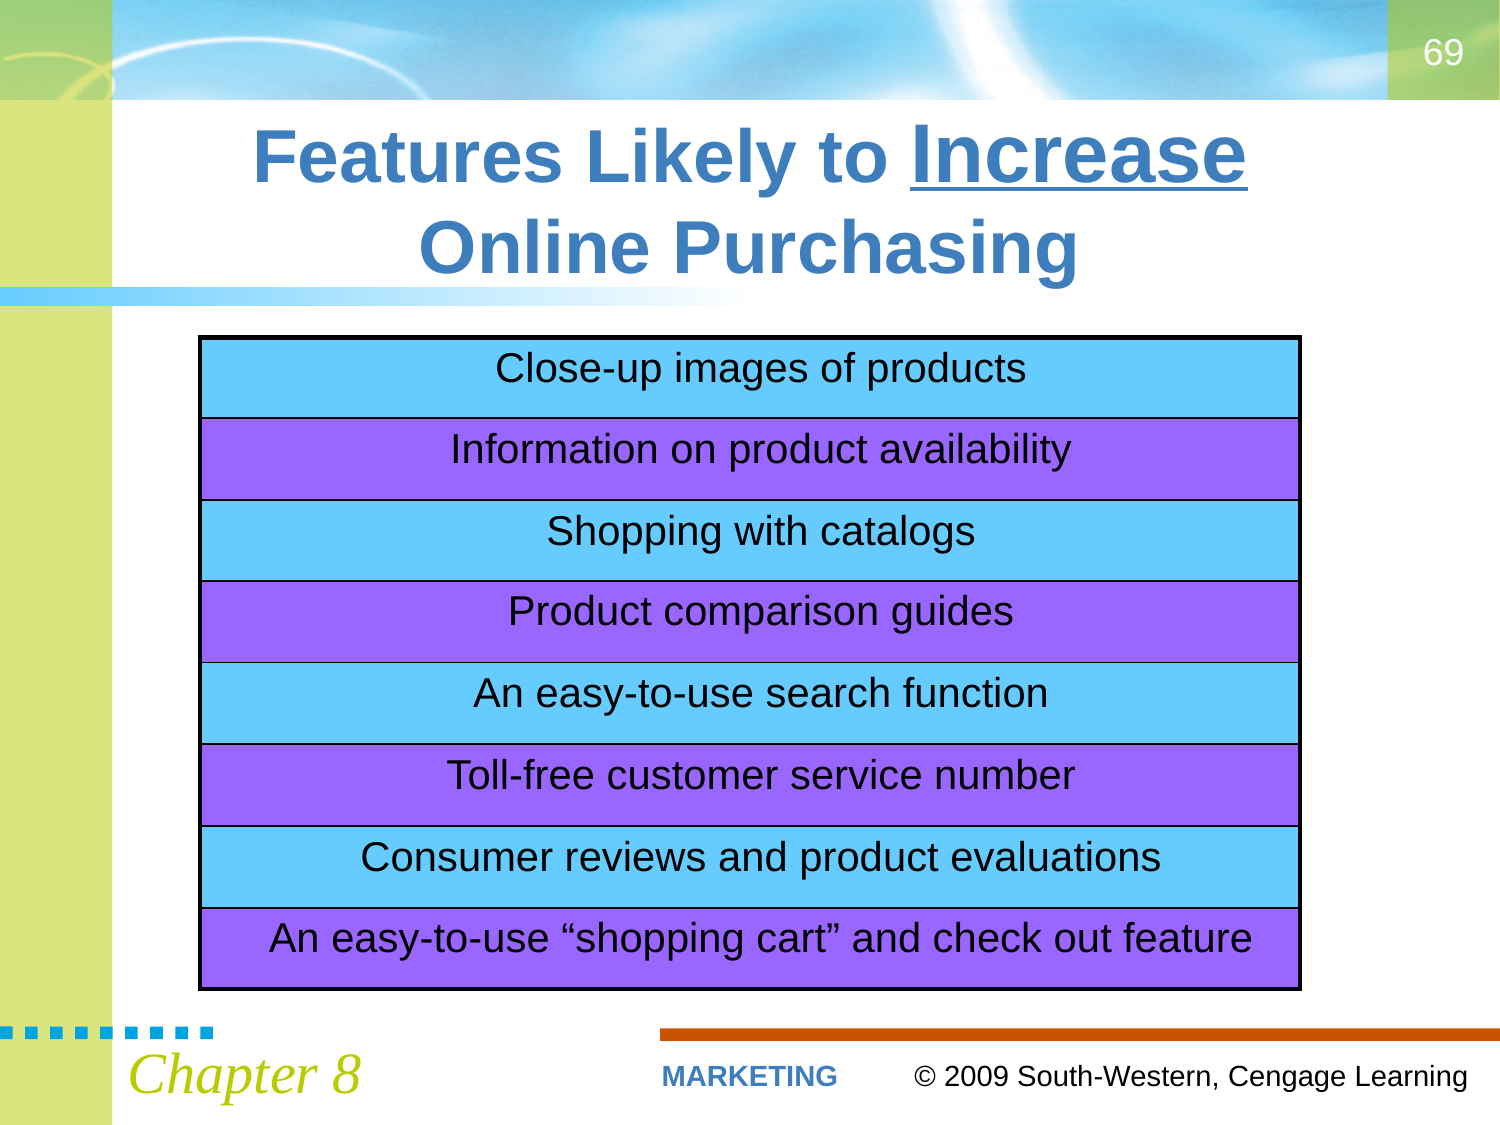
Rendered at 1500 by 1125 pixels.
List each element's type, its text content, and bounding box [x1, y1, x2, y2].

table_cell Information on product availability [202, 419, 1298, 499]
table_cell Shopping with catalogs [202, 501, 1298, 580]
table_cell Toll-free customer service number [202, 745, 1298, 825]
footer Chapter 8 [112, 1012, 638, 1113]
table_cell Product comparison guides [202, 582, 1298, 662]
table_cell An easy-to-use search function [202, 663, 1298, 743]
table_header Close-up images of products [202, 340, 1298, 417]
table_cell Consumer reviews and product evaluations [202, 827, 1298, 907]
table_cell An easy-to-use “shopping cart” and check out feature [202, 909, 1298, 987]
slide_number 69 [1387, 0, 1500, 101]
title Features Likely to Increase Online Purchasing [112, 99, 1388, 288]
